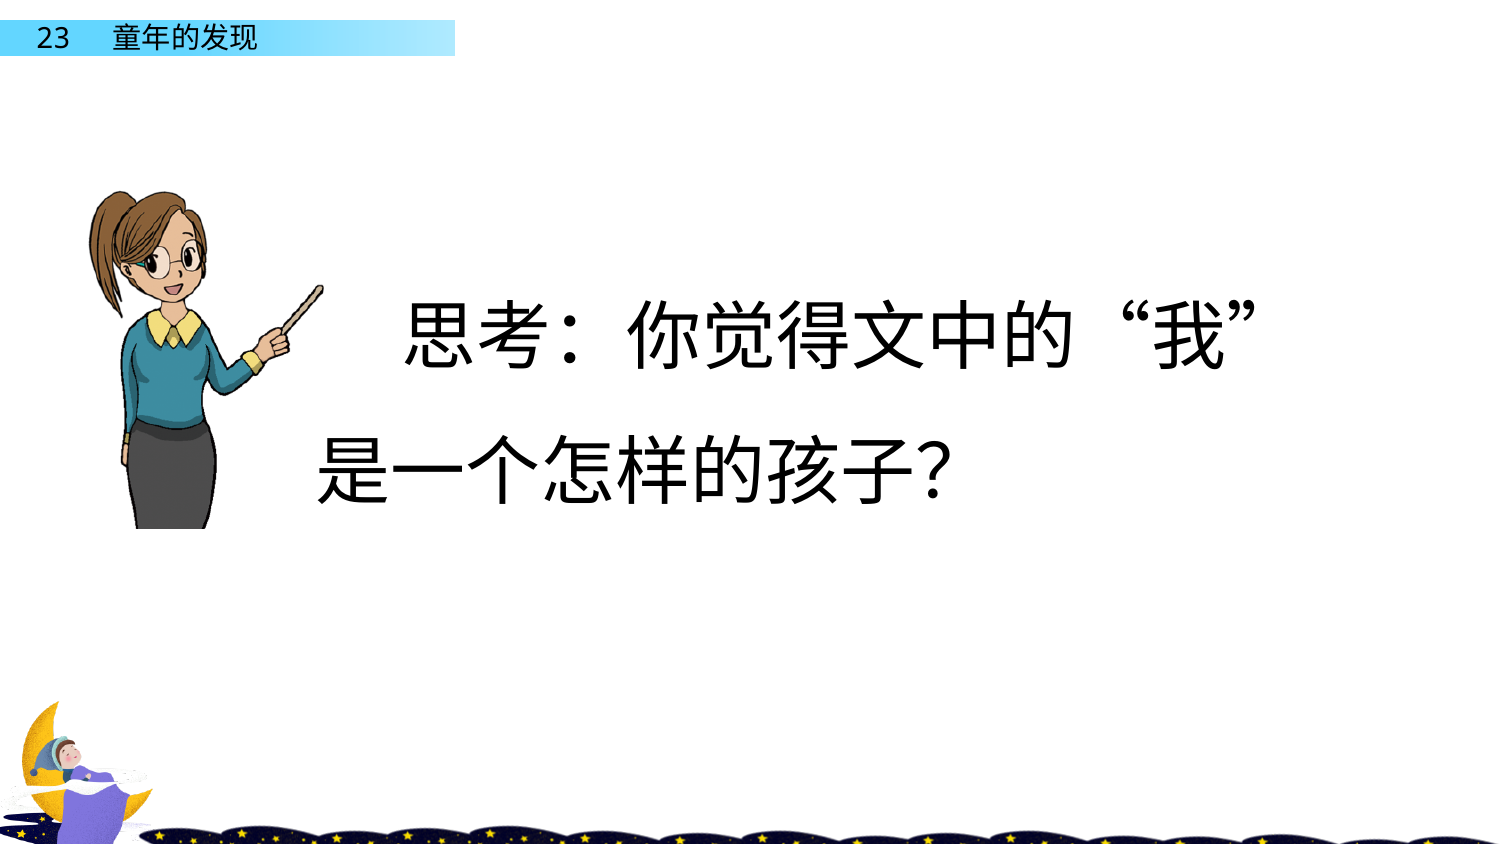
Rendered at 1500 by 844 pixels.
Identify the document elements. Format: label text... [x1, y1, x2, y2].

picture [0, 693, 1500, 844]
text_box 思考：你觉得文中的“我”是一个怎样的孩子？ [329, 236, 1355, 521]
picture [88, 190, 325, 529]
